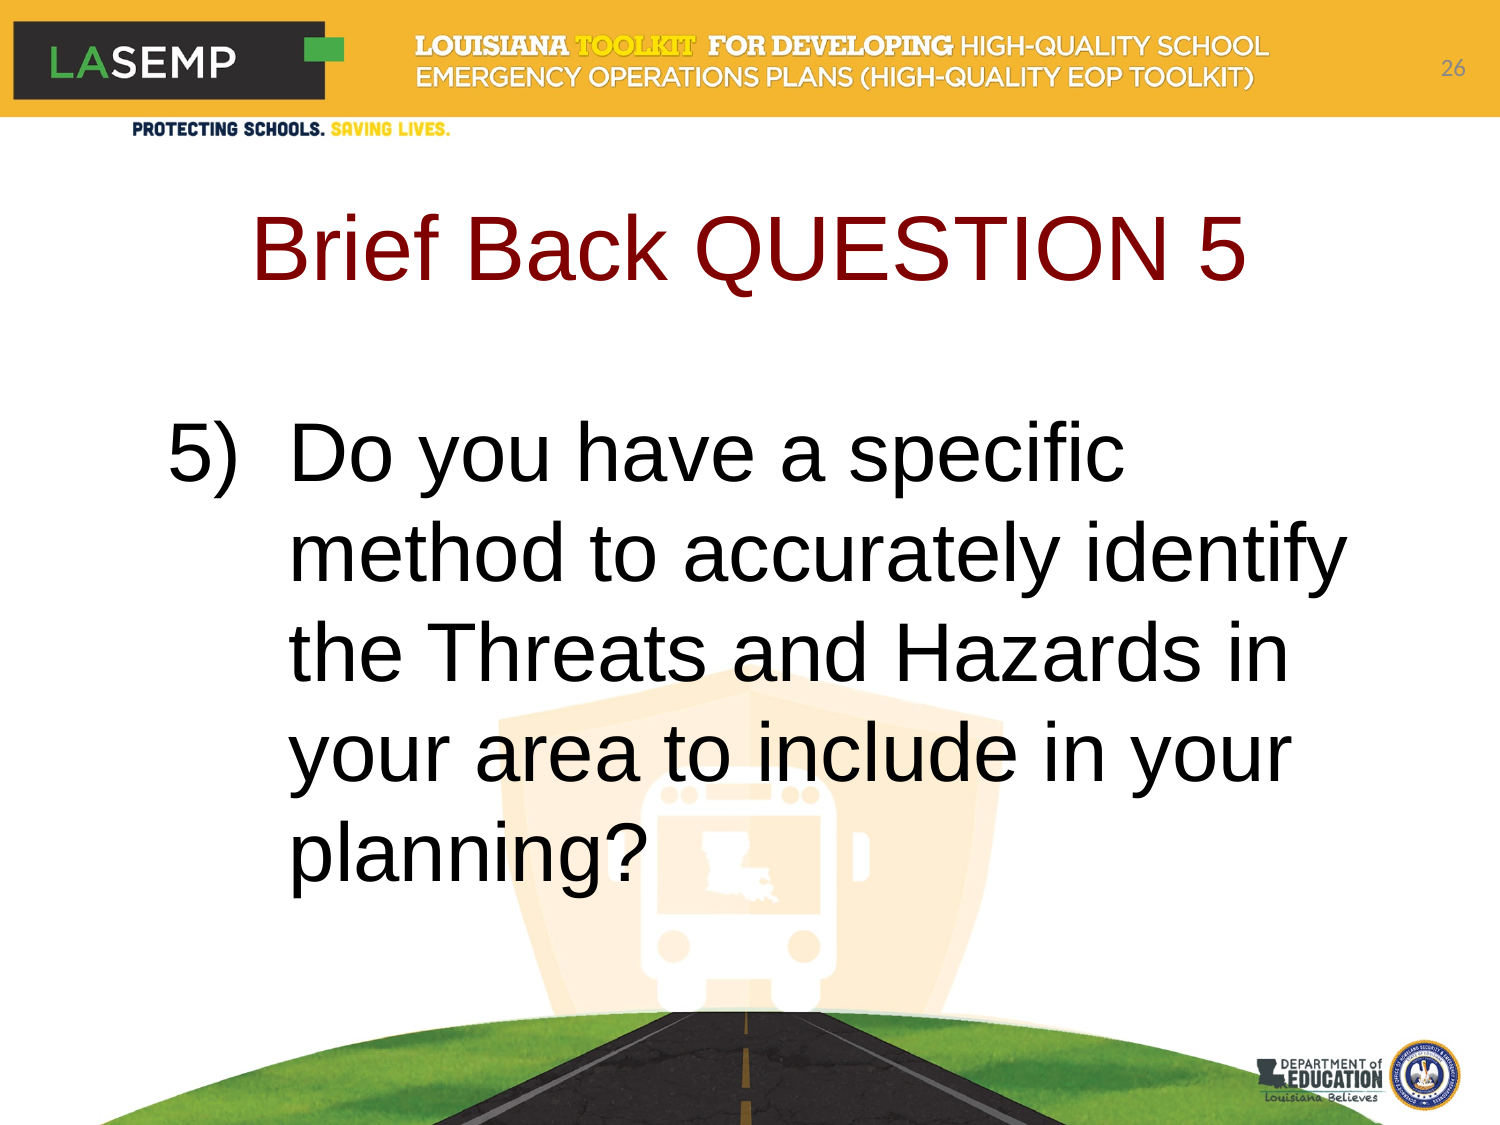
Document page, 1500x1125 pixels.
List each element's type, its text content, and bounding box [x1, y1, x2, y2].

picture [0, 0, 1500, 1125]
slide_number 26 [1131, 36, 1482, 97]
title Brief Back QUESTION 5 [75, 149, 1425, 338]
list Do you have a specific method to accurately identify the Threats and Hazards in your area to include in your planning? [77, 391, 1428, 999]
